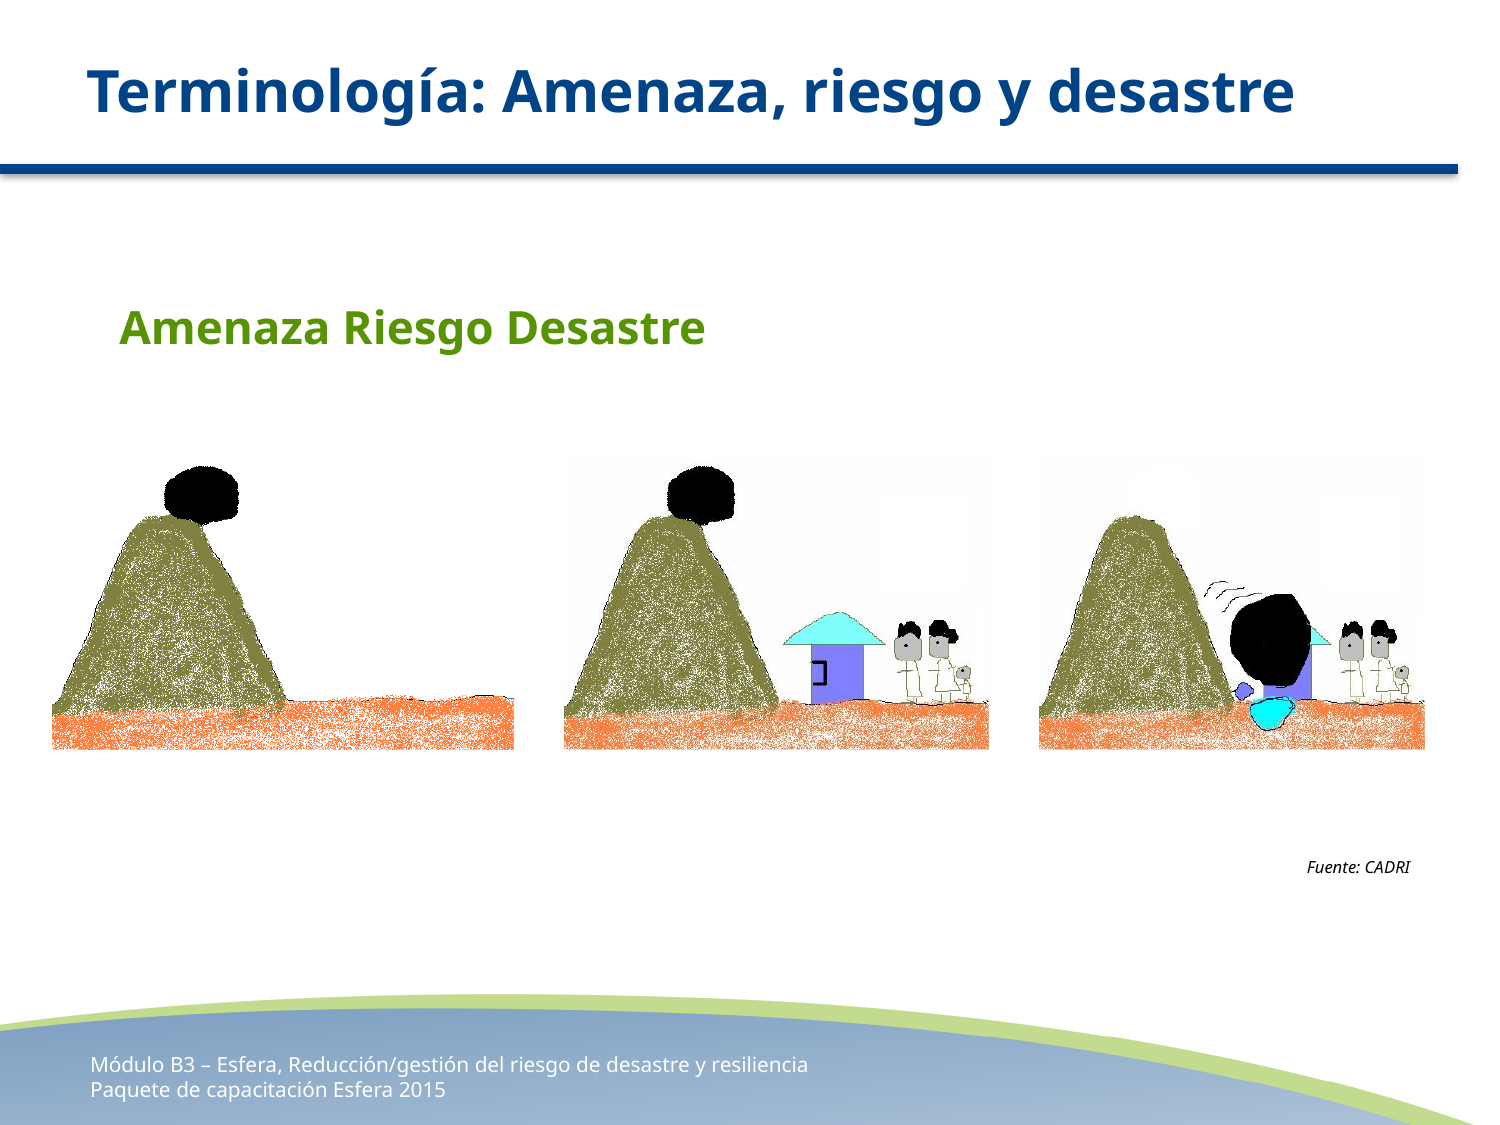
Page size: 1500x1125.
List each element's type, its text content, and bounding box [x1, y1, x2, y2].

picture [564, 454, 989, 751]
picture [0, 992, 1500, 1125]
text_box Fuente: CADRI [1180, 849, 1425, 885]
title Terminología: Amenaza, riesgo y desastre [75, 0, 1425, 178]
picture [51, 454, 514, 751]
footer Módulo B3 – Esfera, Reducción/gestión del riesgo de desastre y resiliencia Paquete de capacitación Esfera 2015 [75, 1046, 1072, 1107]
list Amenaza Riesgo Desastre [75, 291, 1425, 407]
picture [1039, 454, 1426, 751]
